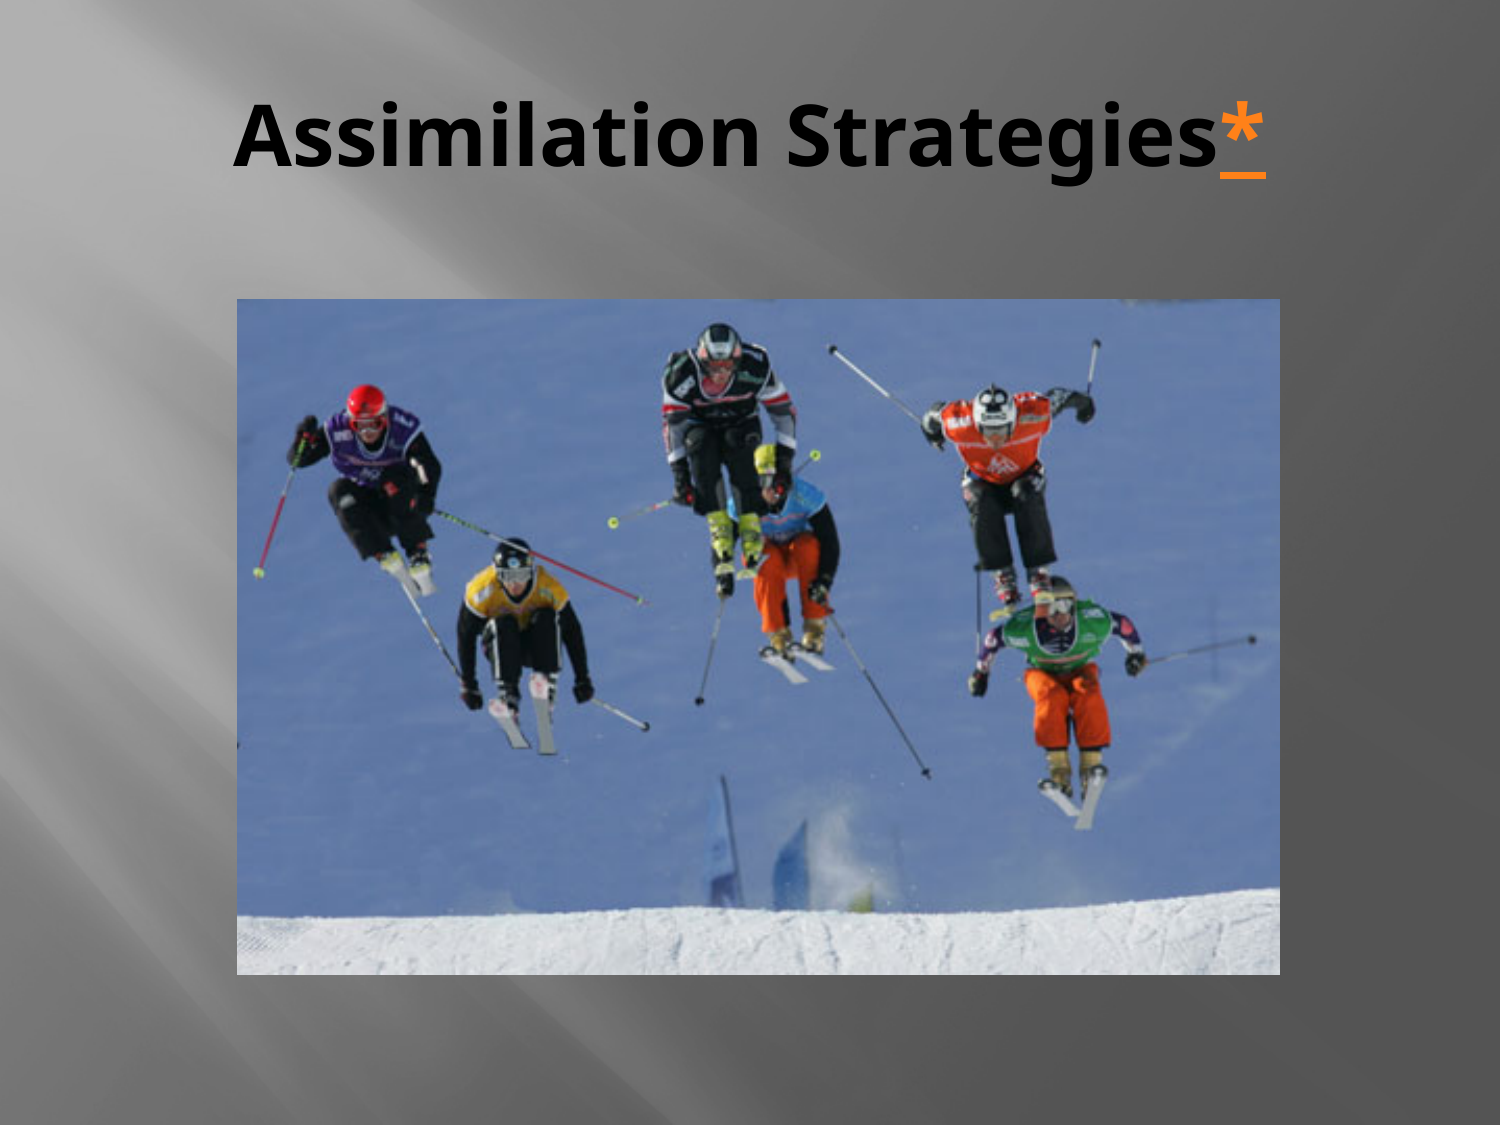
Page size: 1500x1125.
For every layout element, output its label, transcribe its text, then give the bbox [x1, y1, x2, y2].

picture [237, 299, 1280, 976]
title Assimilation Strategies* [75, 45, 1425, 233]
